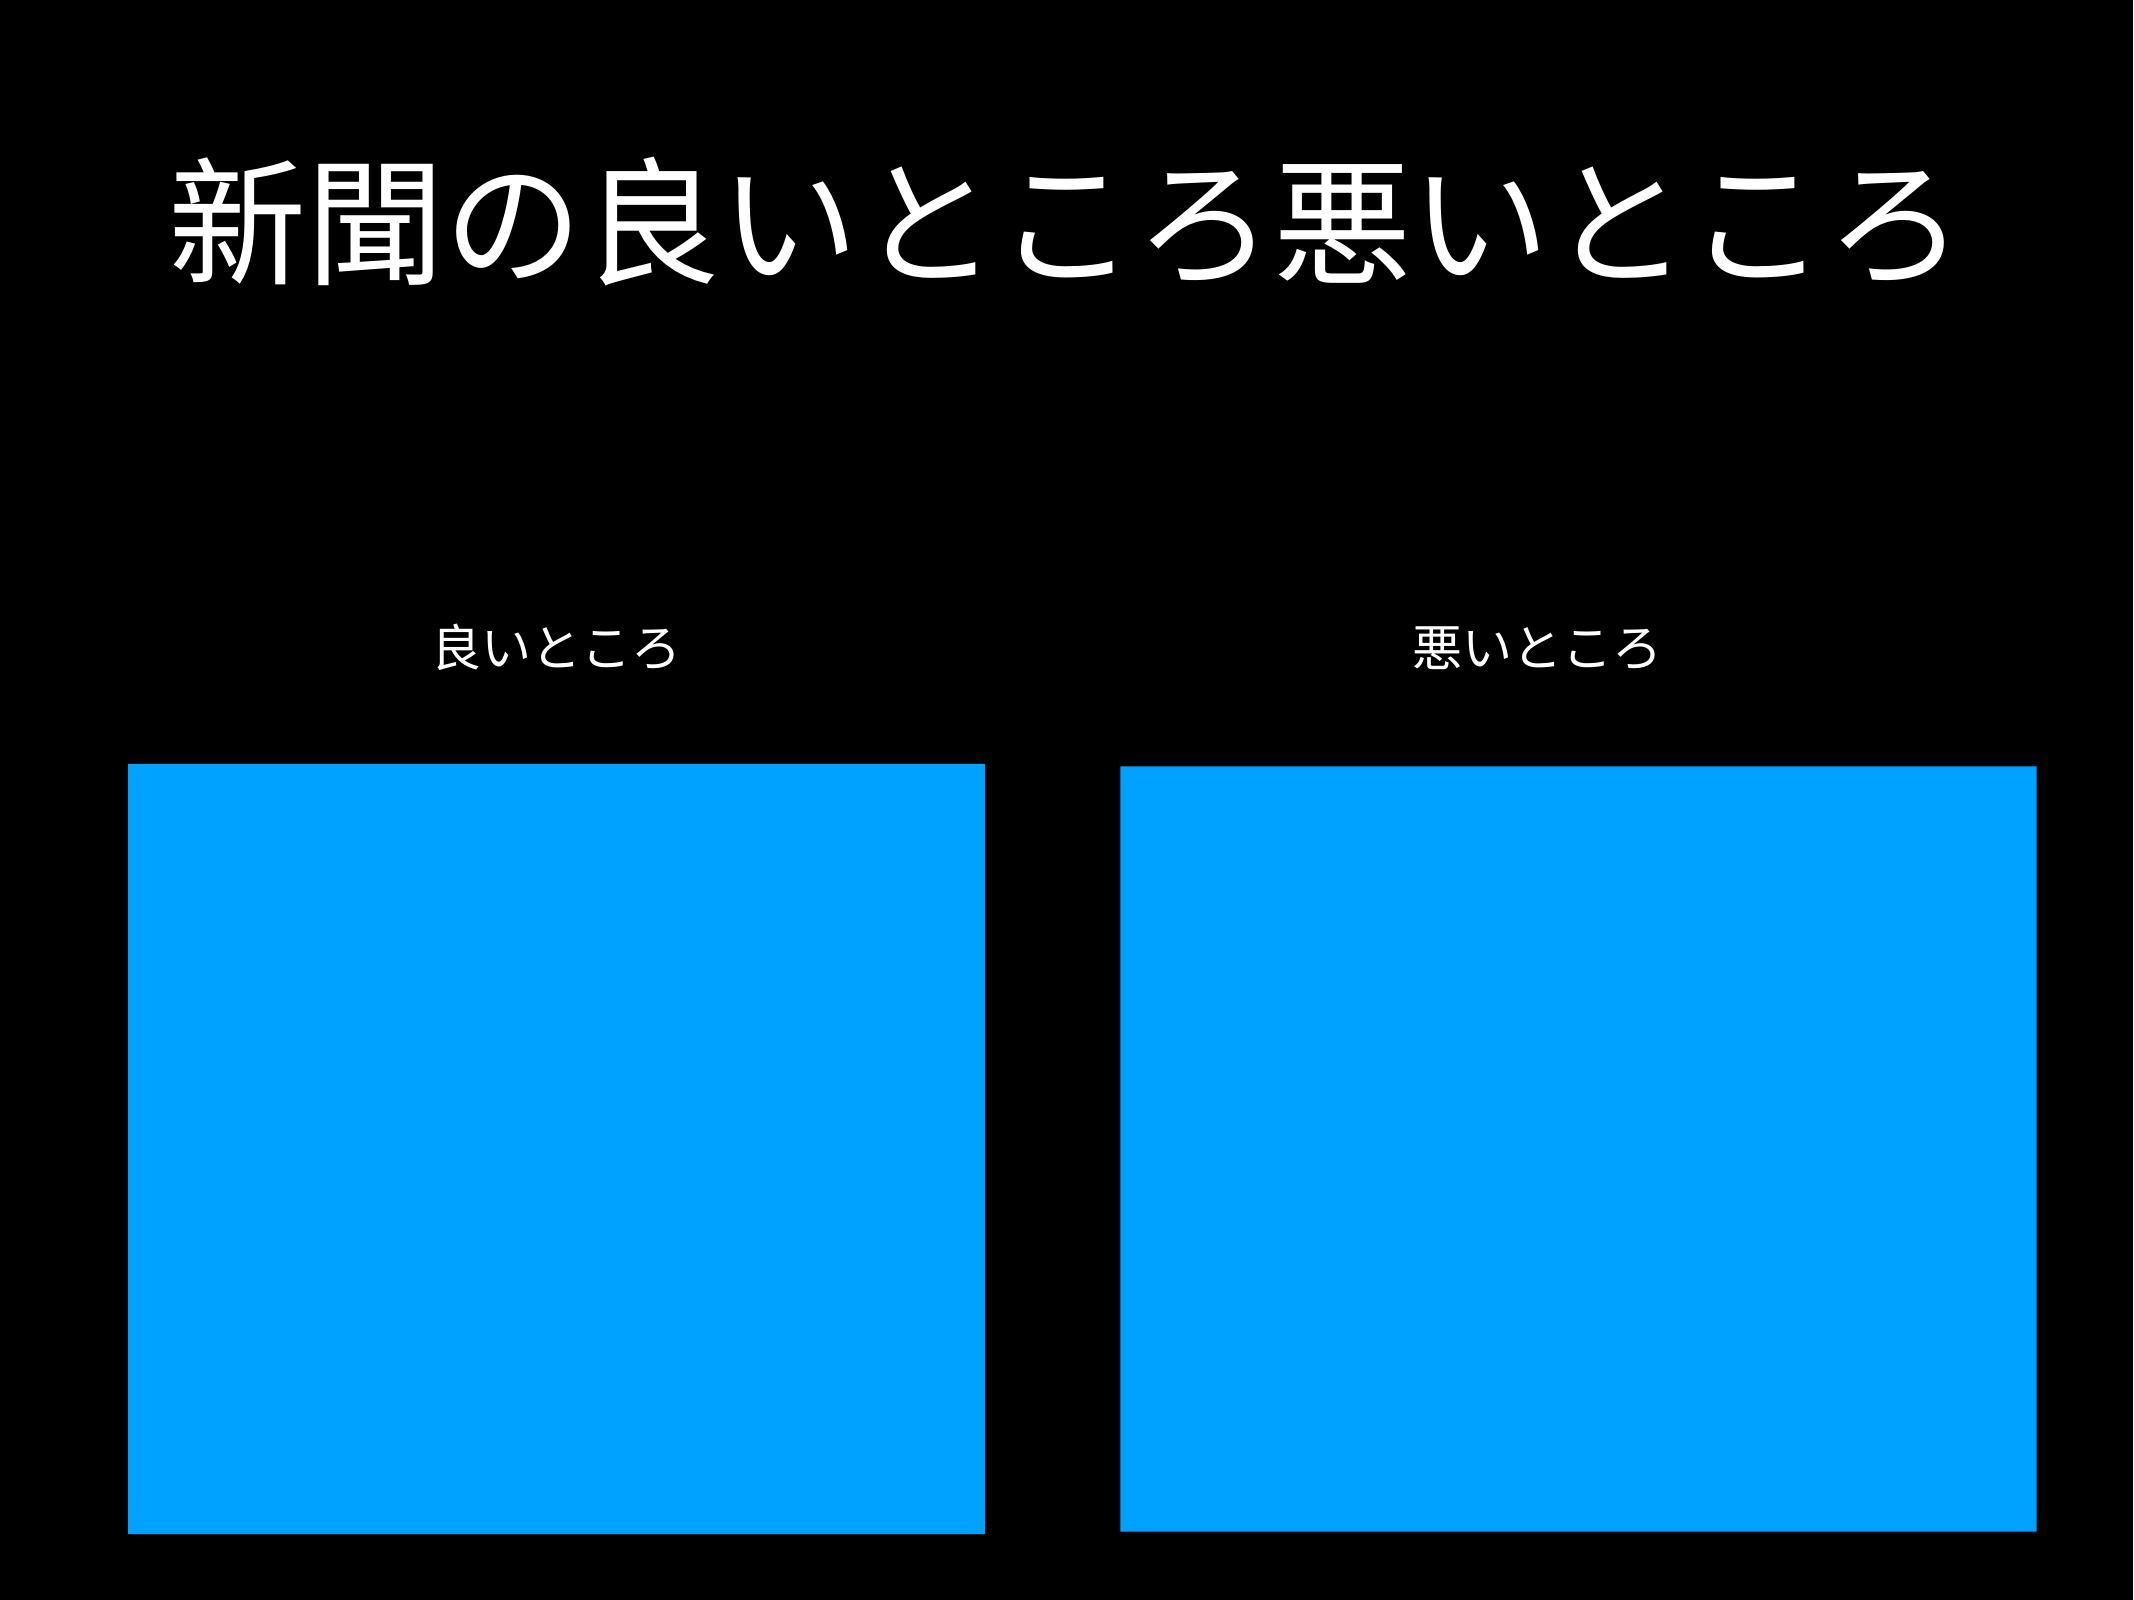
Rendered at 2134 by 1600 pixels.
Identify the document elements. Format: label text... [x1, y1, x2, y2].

title 新聞の良いところ悪いところ [155, 41, 1978, 397]
text_box [128, 763, 986, 1535]
text_box 良いところ [423, 608, 691, 685]
text_box 悪いところ [1403, 608, 1671, 685]
text_box [1120, 766, 2037, 1532]
